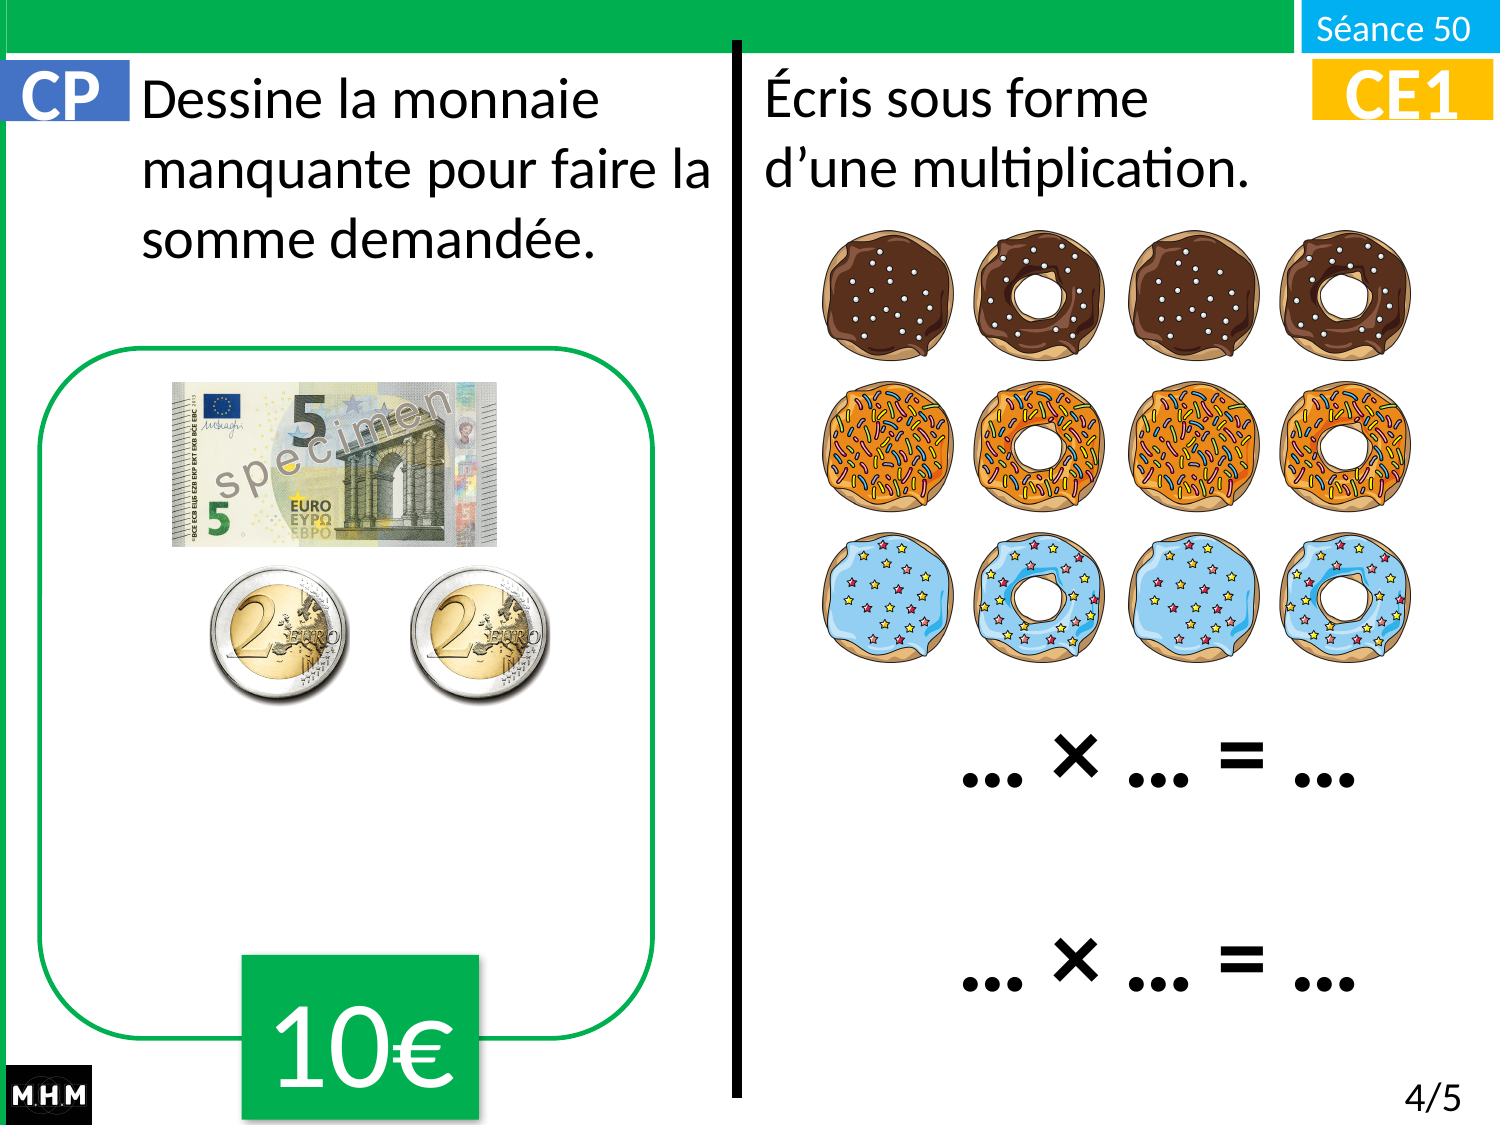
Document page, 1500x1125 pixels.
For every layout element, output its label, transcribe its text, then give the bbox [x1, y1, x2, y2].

text_box … × … = … [942, 884, 1500, 1064]
text_box 10€ [241, 954, 479, 1120]
text_box 4/5 [1389, 1068, 1500, 1125]
picture [822, 230, 1105, 663]
text_box [38, 347, 654, 1040]
picture [209, 562, 350, 712]
picture [6, 1065, 92, 1125]
text_box CP [0, 59, 126, 122]
text_box CE1 [1311, 58, 1494, 121]
picture [1128, 230, 1411, 663]
text_box Écris sous forme d’une multiplication. [749, 51, 1300, 207]
picture [172, 382, 497, 547]
picture [410, 562, 551, 712]
text_box Dessine la monnaie manquante pour faire la somme demandée. [126, 53, 736, 278]
text_box … × … = … [942, 679, 1500, 860]
text_box Dessine la monnaie manquante pour faire la somme demandée. [737, 53, 750, 278]
